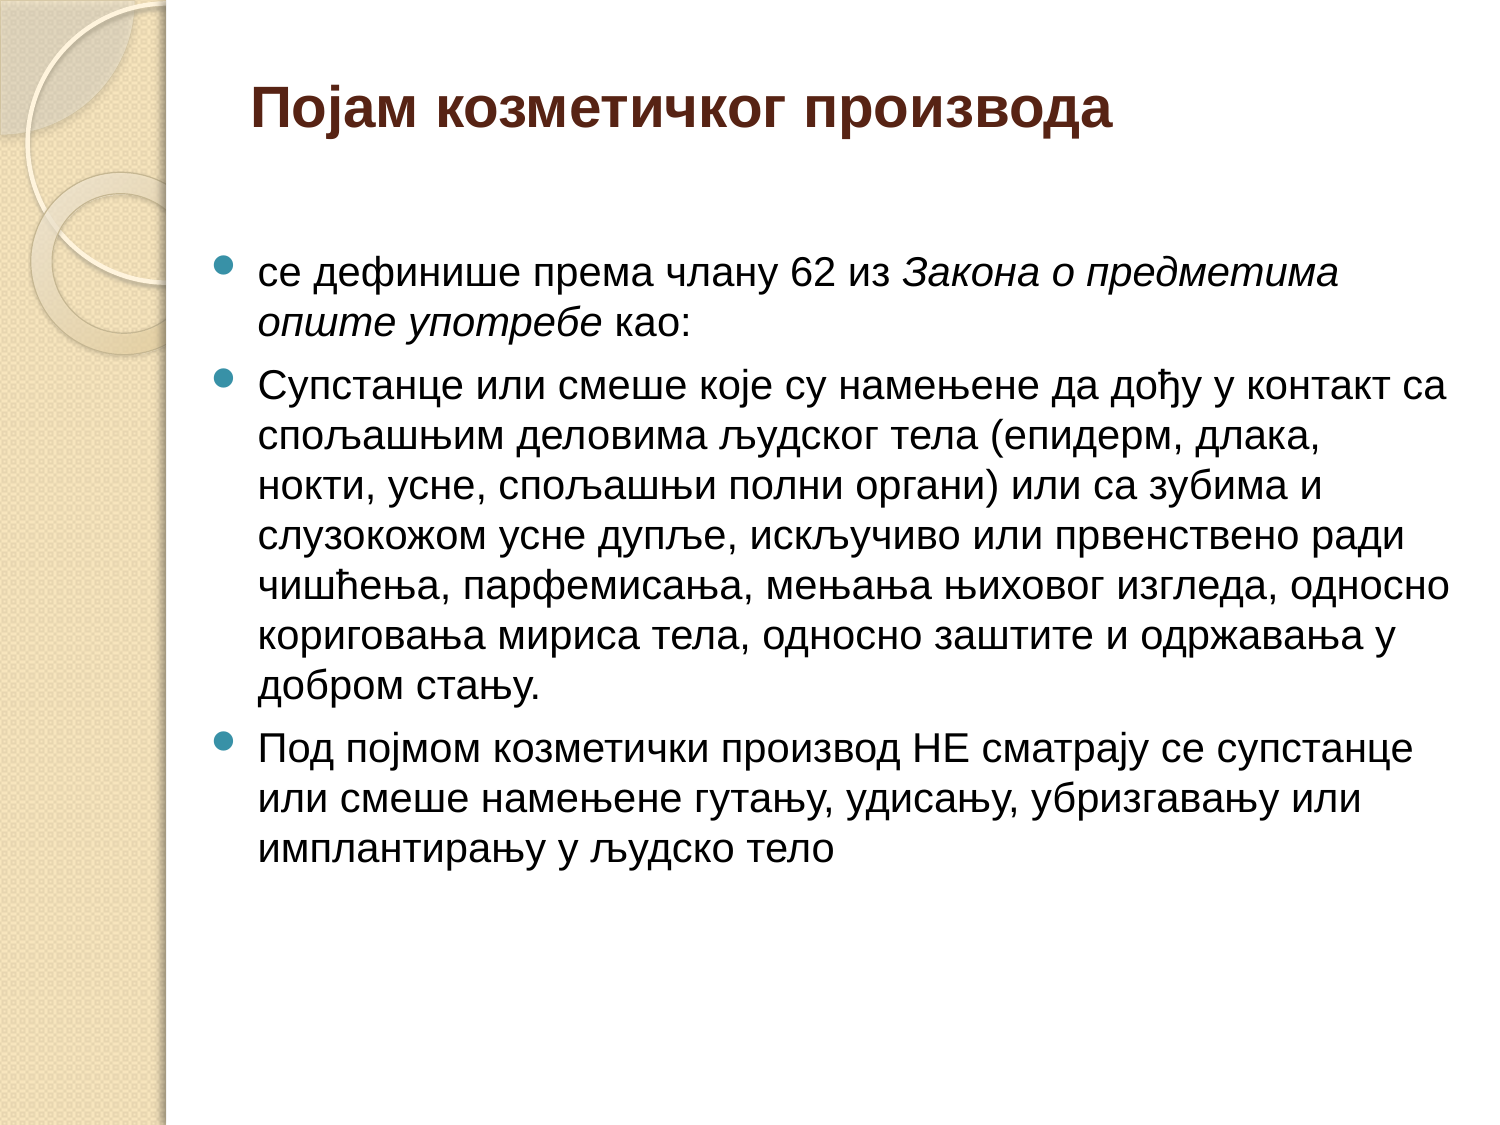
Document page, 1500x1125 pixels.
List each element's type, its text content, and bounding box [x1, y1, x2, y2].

list се дефинише према члану 62 из Закона о предметима опште употребе као: Супстанце или смеше које су намењене да дођу у контакт са спољашњим деловима људског тела (епидерм, длака, нокти, усне, спољашњи полни органи) или са зубима и слузокожом усне дупље, искључиво или првенствено ради чишћења, парфемисања, мењања њиховог изгледа, односно кориговања мириса тела, односно заштите и одржавања у добром стању. Под појмом козметички производ НЕ сматрају се супстанце или смеше намењене гутању, удисању, убризгавању или имплантирању у људско тело [183, 237, 1466, 1106]
title Појам козметичког производа [235, 45, 1466, 233]
